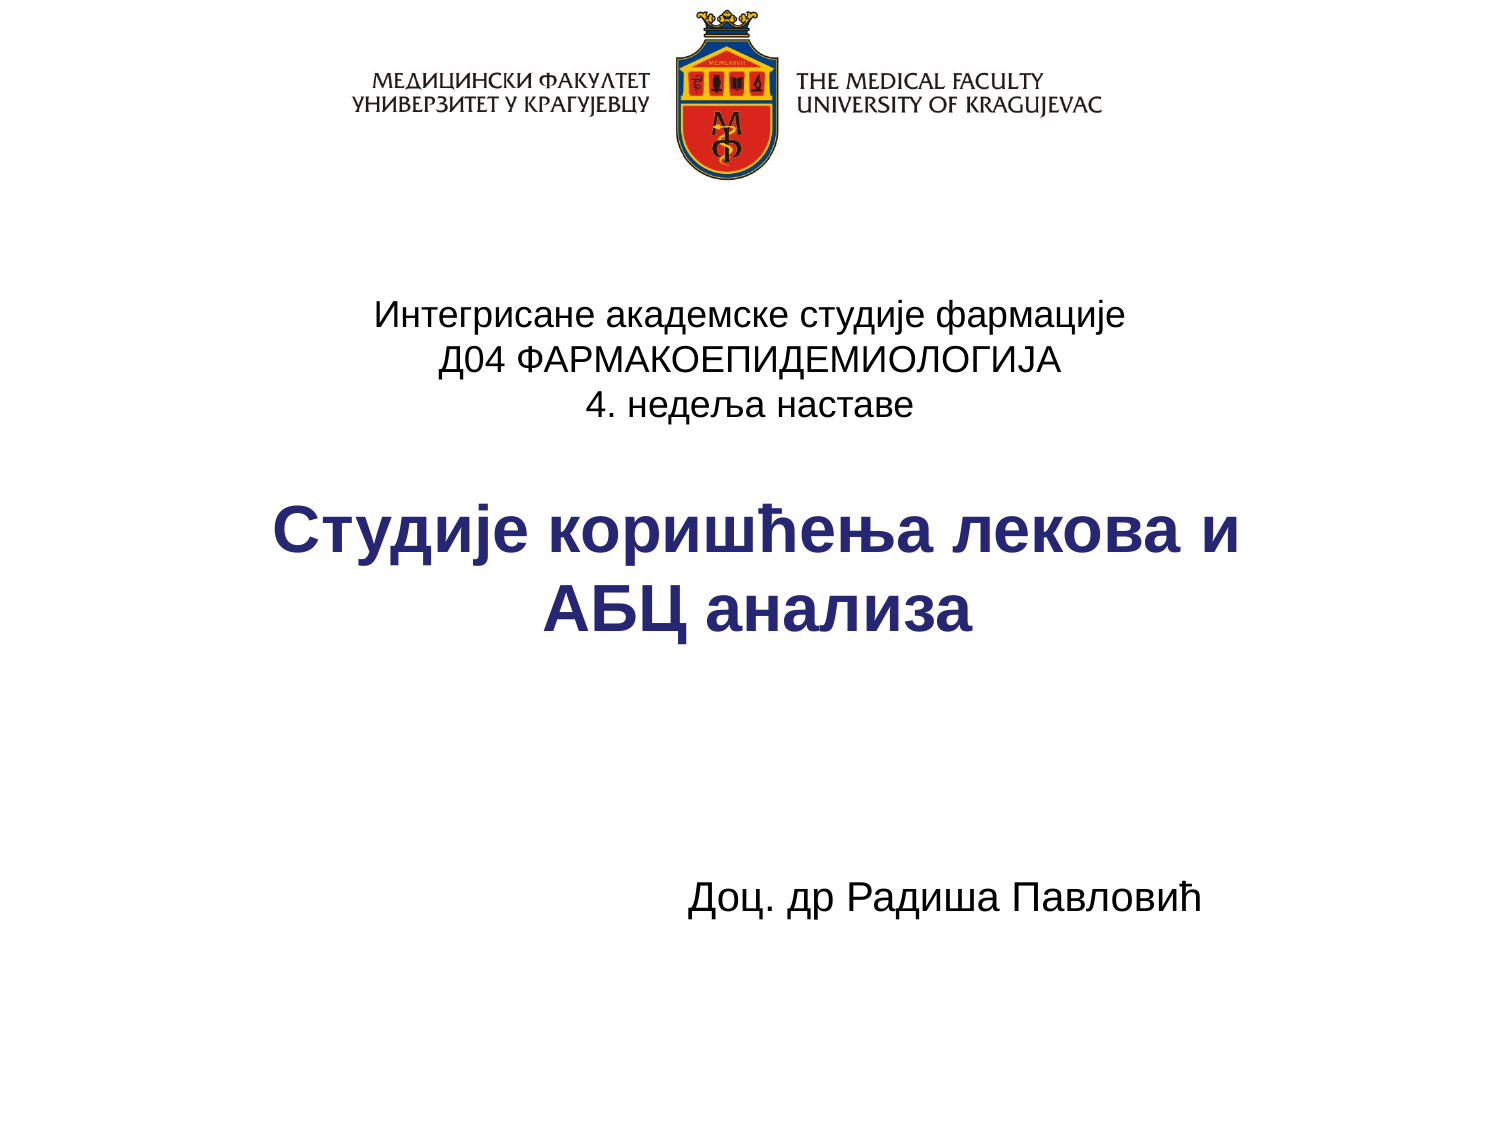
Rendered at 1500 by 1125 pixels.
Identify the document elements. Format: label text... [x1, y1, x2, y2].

subtitle Доц. др Радиша Павловић [420, 861, 1471, 1024]
picture [328, 0, 1125, 191]
title Интегрисане академске студије фармације Д04 ФАРМАКОЕПИДЕМИОЛОГИЈА 4. недеља наставе Студије коришћења лекова и АБЦ анализа [112, 326, 1388, 705]
